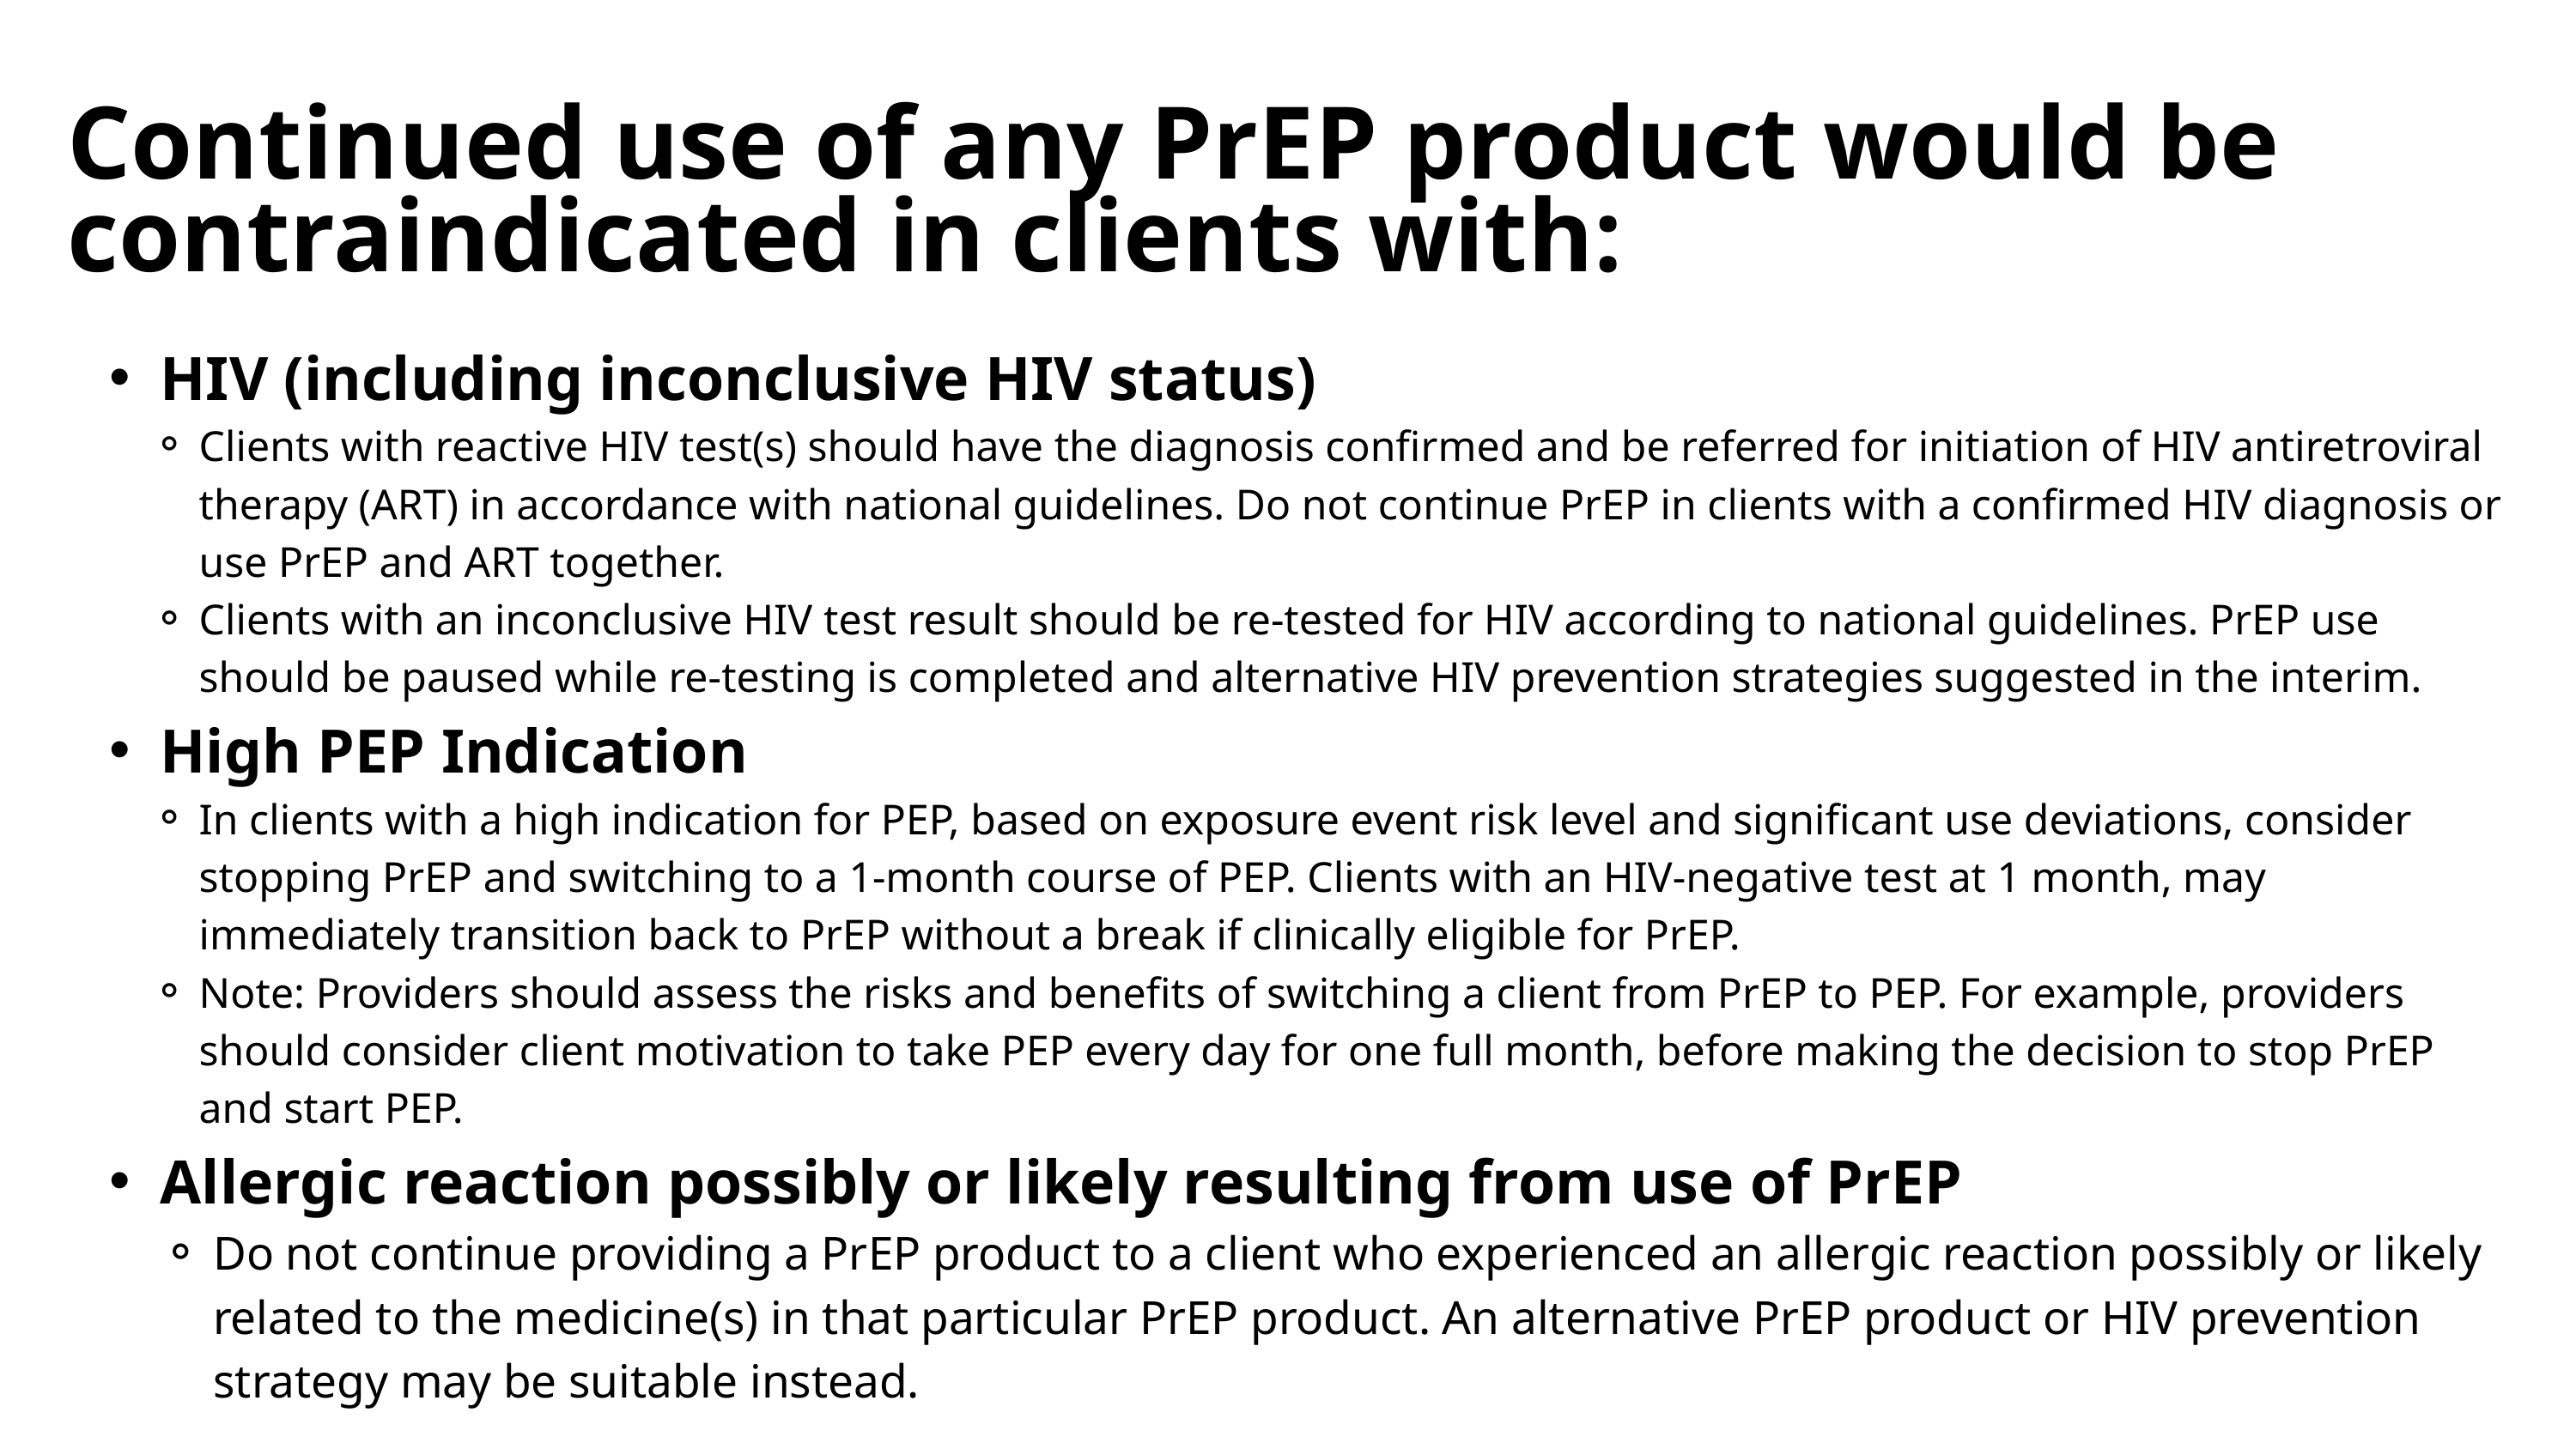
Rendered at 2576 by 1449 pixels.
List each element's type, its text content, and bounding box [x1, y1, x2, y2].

text_box HIV (including inconclusive HIV status) Clients with reactive HIV test(s) should have the diagnosis confirmed and be referred for initiation of HIV antiretroviral therapy (ART) in accordance with national guidelines. Do not continue PrEP in clients with a confirmed HIV diagnosis or use PrEP and ART together. Clients with an inconclusive HIV test result should be re-tested for HIV according to national guidelines. PrEP use should be paused while re-testing is completed and alternative HIV prevention strategies suggested in the interim. High PEP Indication In clients with a high indication for PEP, based on exposure event risk level and significant use deviations, consider stopping PrEP and switching to a 1-month course of PEP. Clients with an HIV-negative test at 1 month, may immediately transition back to PrEP without a break if clinically eligible for PrEP. Note: Providers should assess the risks and benefits of switching a client from PrEP to PEP. For example, providers should consider client motivation to take PEP every day for one full month, before making the decision to stop PrEP and start PEP. Allergic reaction possibly or likely resulting from use of PrEP Do not continue providing a PrEP product to a client who experienced an allergic reaction possibly or likely related to the medicine(s) in that particular PrEP product. An alternative PrEP product or HIV prevention strategy may be suitable instead. [58, 328, 2517, 1449]
text_box Continued use of any PrEP product would be contraindicated in clients with: [67, 106, 2517, 292]
